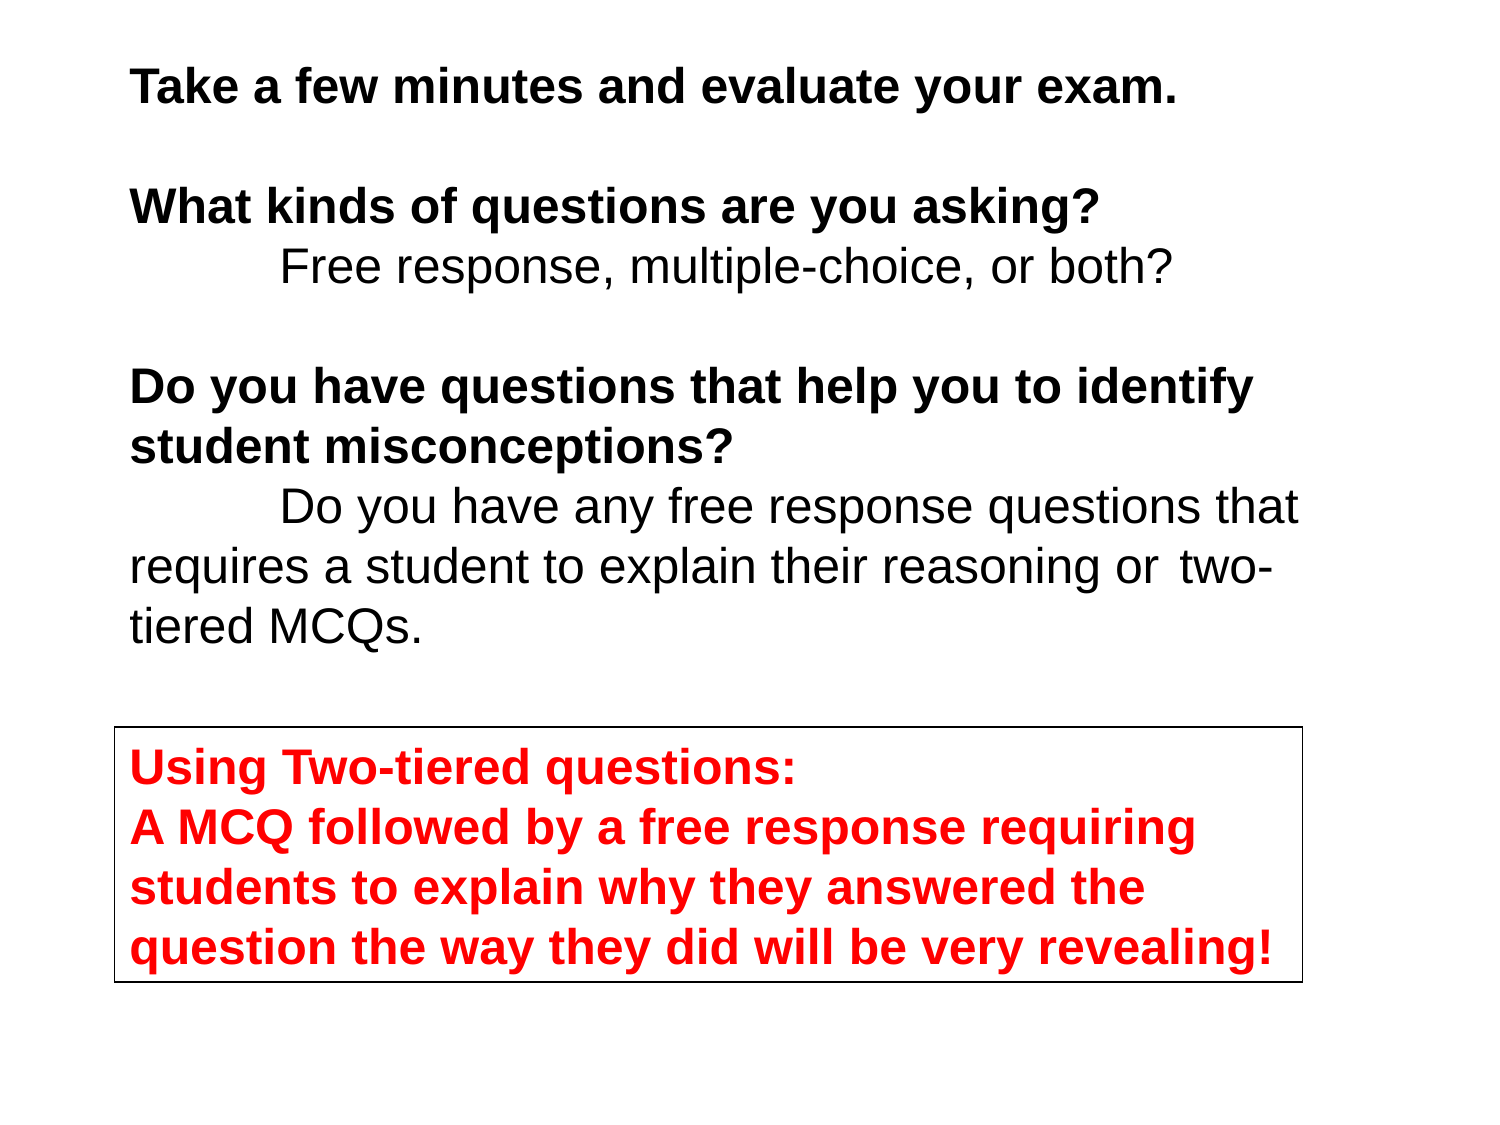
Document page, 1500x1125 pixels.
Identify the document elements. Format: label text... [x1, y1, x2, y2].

text_box Take a few minutes and evaluate your exam. What kinds of questions are you asking? Free response, multiple-choice, or both? Do you have questions that help you to identify student misconceptions? Do you have any free response questions that requires a student to explain their reasoning or two-tiered MCQs. [114, 46, 1376, 662]
text_box Using Two-tiered questions: A MCQ followed by a free response requiring students to explain why they answered the question the way they did will be very revealing! [114, 727, 1303, 982]
